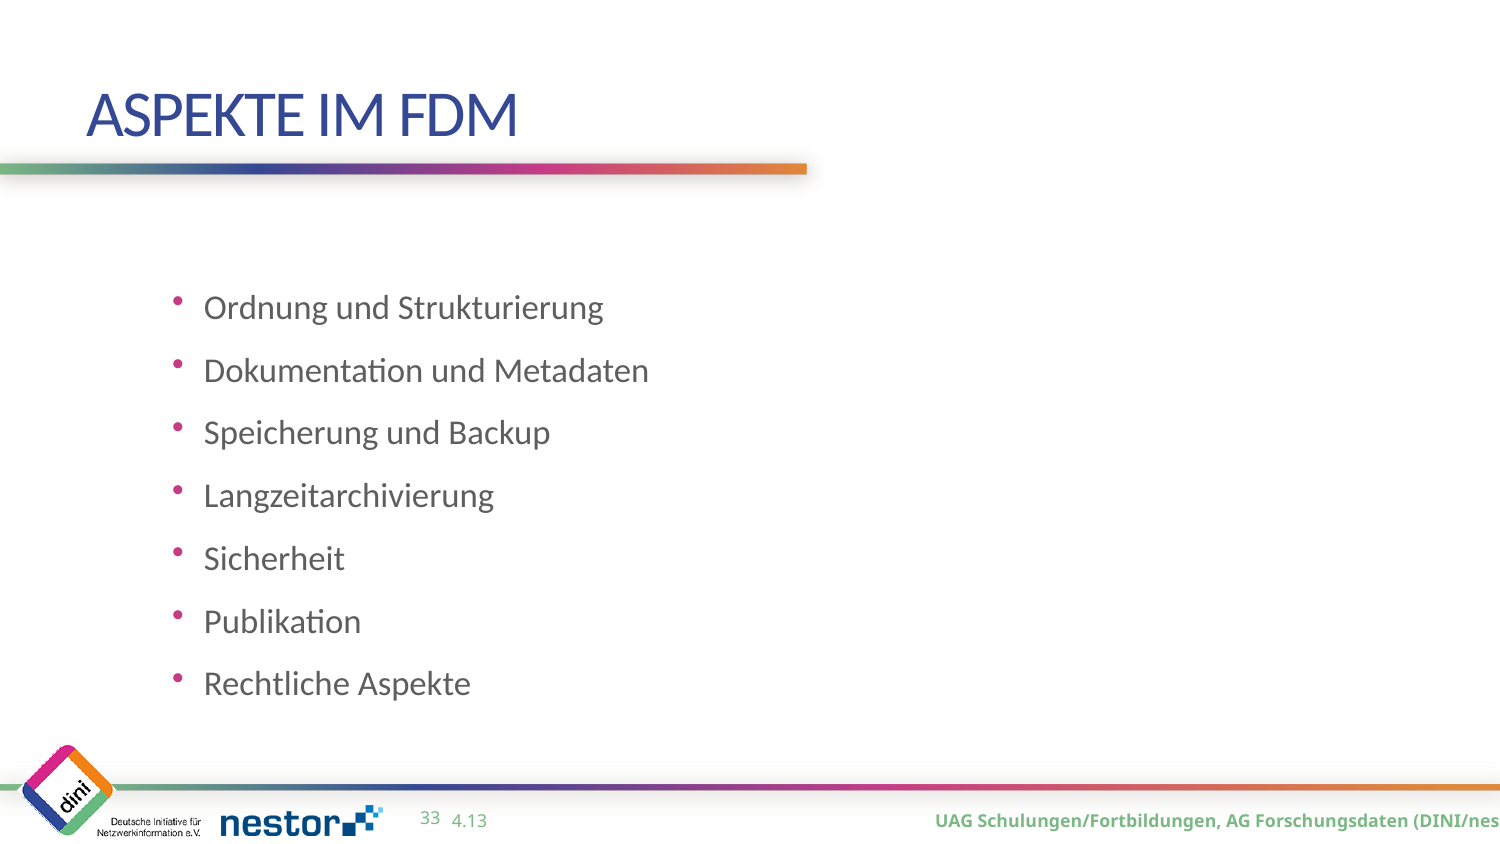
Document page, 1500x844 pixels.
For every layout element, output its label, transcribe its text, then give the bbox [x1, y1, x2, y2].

list Ordnung und Strukturierung Dokumentation und Metadaten Speicherung und Backup Langzeitarchivierung Sicherheit Publikation Rechtliche Aspekte [157, 256, 755, 713]
picture [1280, 819, 1289, 825]
title Aspekte im FDM [77, 61, 1423, 158]
text_box 4.13 [433, 801, 502, 838]
picture [1423, 817, 1428, 825]
slide_number 32 [406, 801, 454, 841]
picture [0, 731, 1500, 844]
picture [0, 138, 837, 204]
